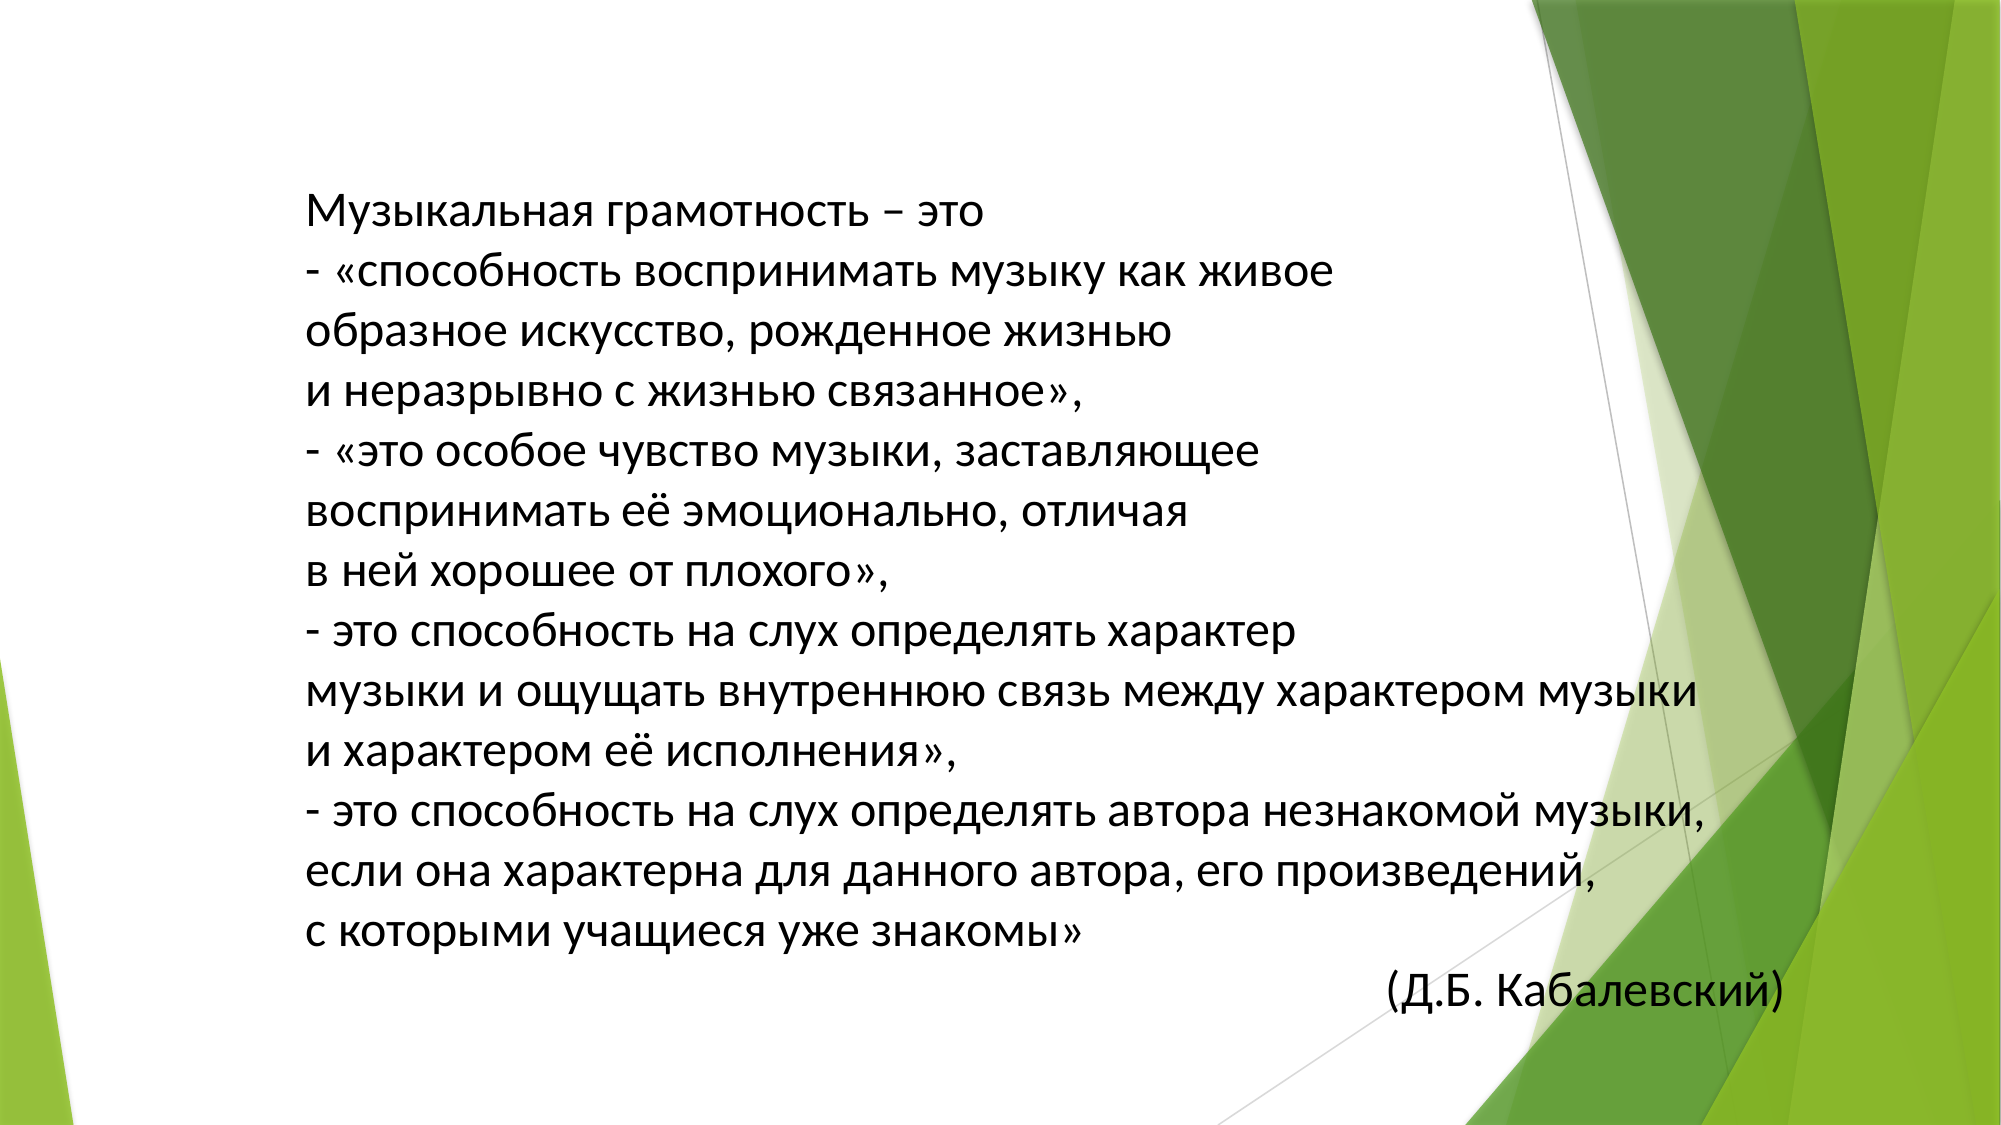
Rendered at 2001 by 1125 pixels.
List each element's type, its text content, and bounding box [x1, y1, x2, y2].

text_box Музыкальная грамотность – это - «способность воспринимать музыку как живое образное искусство, рожденное жизнью и неразрывно с жизнью связанное», - «это особое чувство музыки, заставляющее воспринимать её эмоционально, отличая в ней хорошее от плохого», - это способность на слух определять характер музыки и ощущать внутреннюю связь между характером музыки и характером её исполнения», - это способность на слух определять автора незнакомой музыки, если она характерна для данного автора, его произведений, с которыми учащиеся уже знакомы» (Д.Б. Кабалевский) [291, 168, 1827, 1024]
